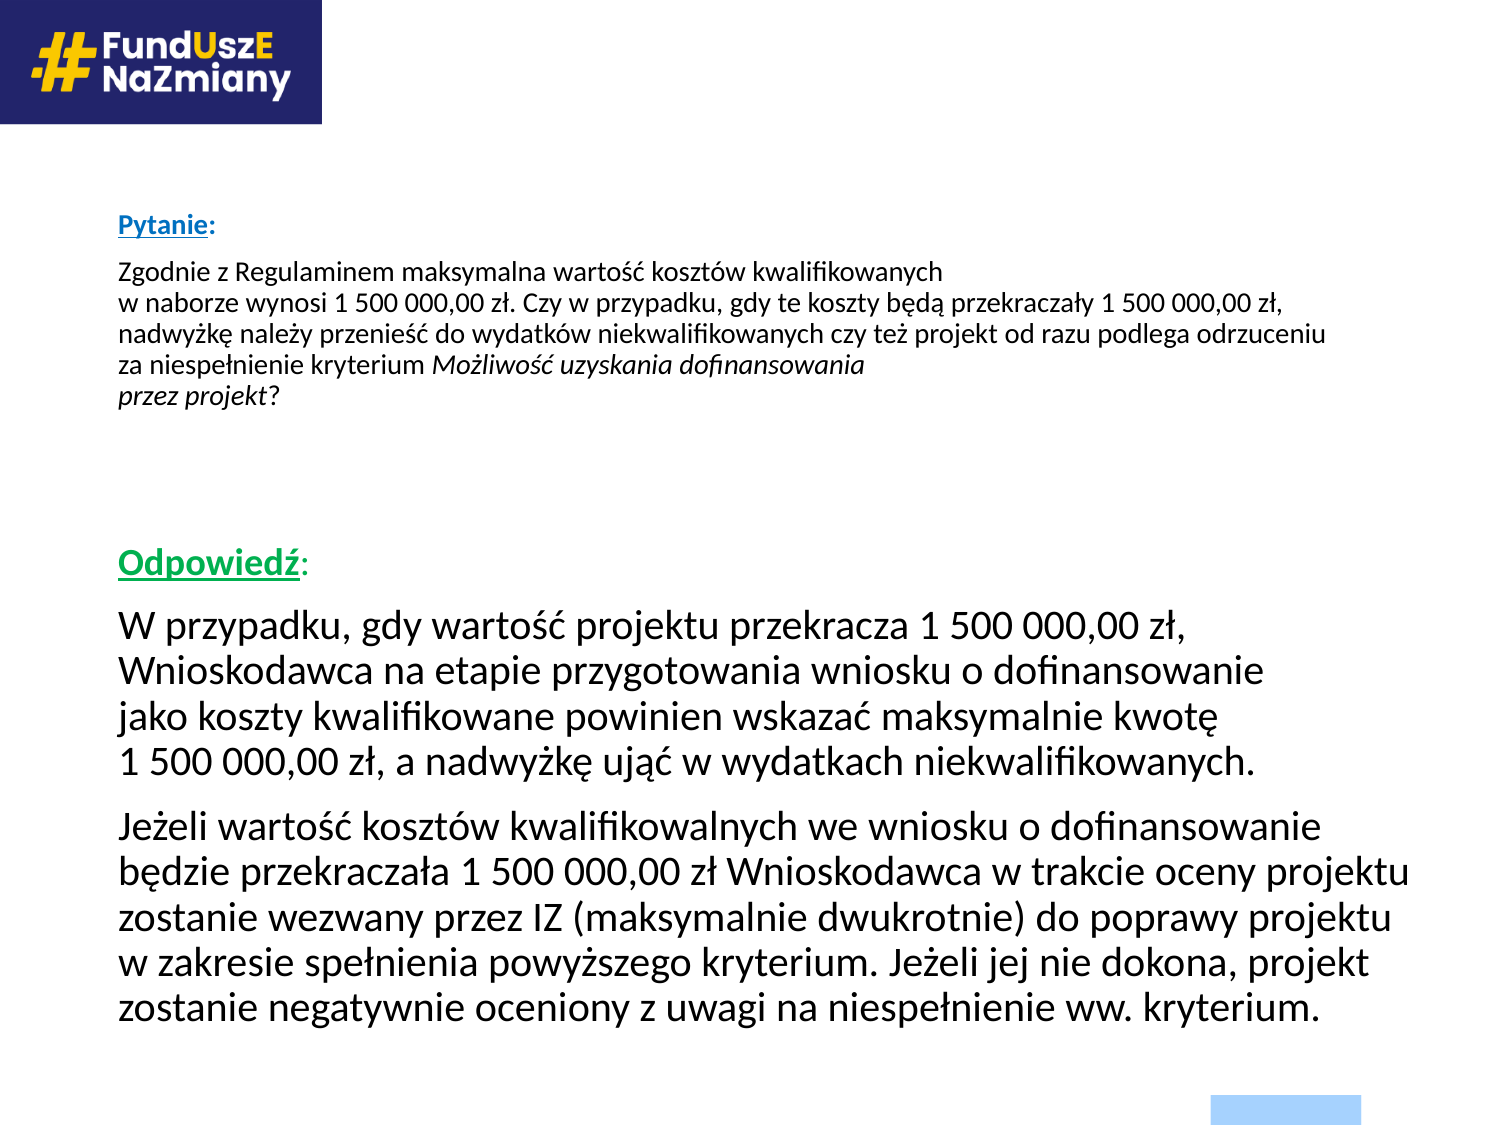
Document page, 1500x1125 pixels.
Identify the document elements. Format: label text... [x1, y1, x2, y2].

list Odpowiedź: W przypadku, gdy wartość projektu przekracza 1 500 000,00 zł, Wnioskodawca na etapie przygotowania wniosku o dofinansowanie jako koszty kwalifikowane powinien wskazać maksymalnie kwotę 1 500 000,00 zł, a nadwyżkę ująć w wydatkach niekwalifikowanych. Jeżeli wartość kosztów kwalifikowalnych we wniosku o dofinansowanie będzie przekraczała 1 500 000,00 zł Wnioskodawca w trakcie oceny projektu zostanie wezwany przez IZ (maksymalnie dwukrotnie) do poprawy projektu w zakresie spełnienia powyższego kryterium. Jeżeli jej nie dokona, projekt zostanie negatywnie oceniony z uwagi na niespełnienie ww. kryterium. [103, 504, 1425, 1048]
title Pytanie: aa Zgodnie z Regulaminem maksymalna wartość kosztów kwalifikowanych w naborze wynosi 1 500 000,00 zł. Czy w przypadku, gdy te koszty będą przekraczały 1 500 000,00 zł, nadwyżkę należy przenieść do wydatków niekwalifikowanych czy też projekt od razu podlega odrzuceniu za niespełnienie kryterium Możliwość uzyskania dofinansowania przez projekt? [103, 139, 1397, 486]
picture [0, 0, 1500, 1125]
